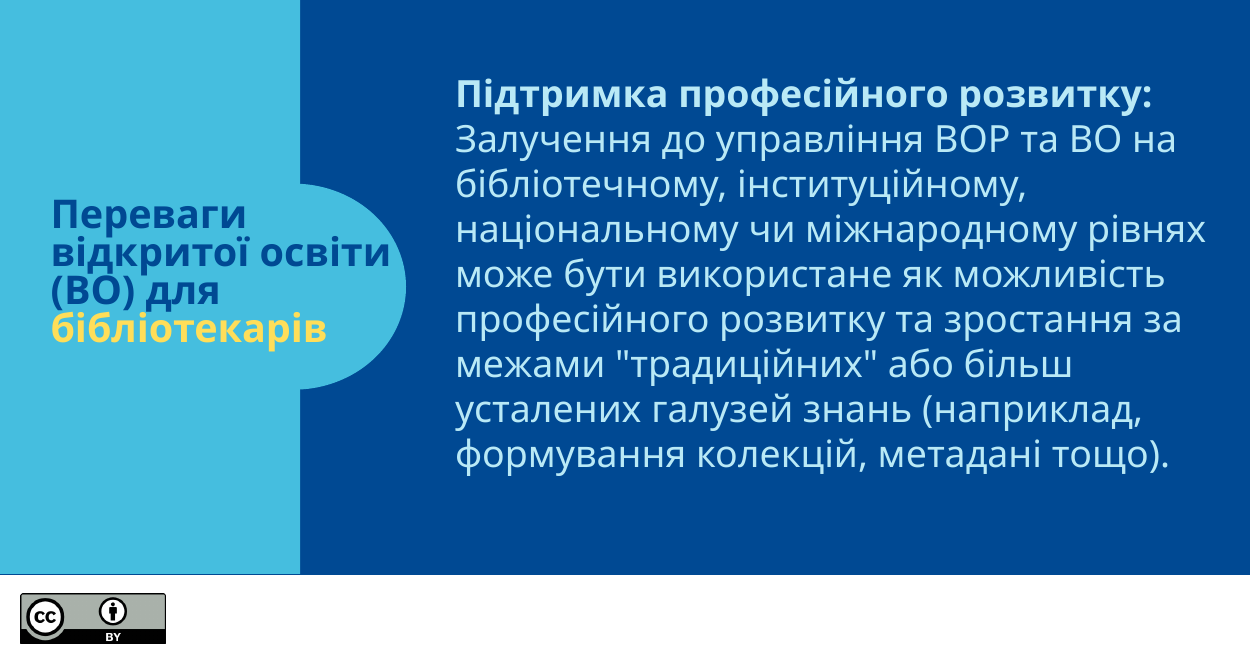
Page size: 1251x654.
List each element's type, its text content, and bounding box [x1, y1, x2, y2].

text_box Переваги відкритої освіти (BO) для бібліотекарів [35, 183, 427, 365]
text_box [0, 582, 1250, 654]
picture [20, 592, 166, 645]
text_box Підтримка професійного розвитку: Залучення до управління ВОР та ВО на бібліотечному, інституційному, національному чи міжнародному рівнях може бути використане як можливість професійного розвитку та зростання за межами "традиційних" або більш усталених галузей знань (наприклад, формування колекцій, метадані тощо). [439, 55, 1236, 491]
text_box [0, 0, 301, 574]
text_box [220, 365, 367, 390]
